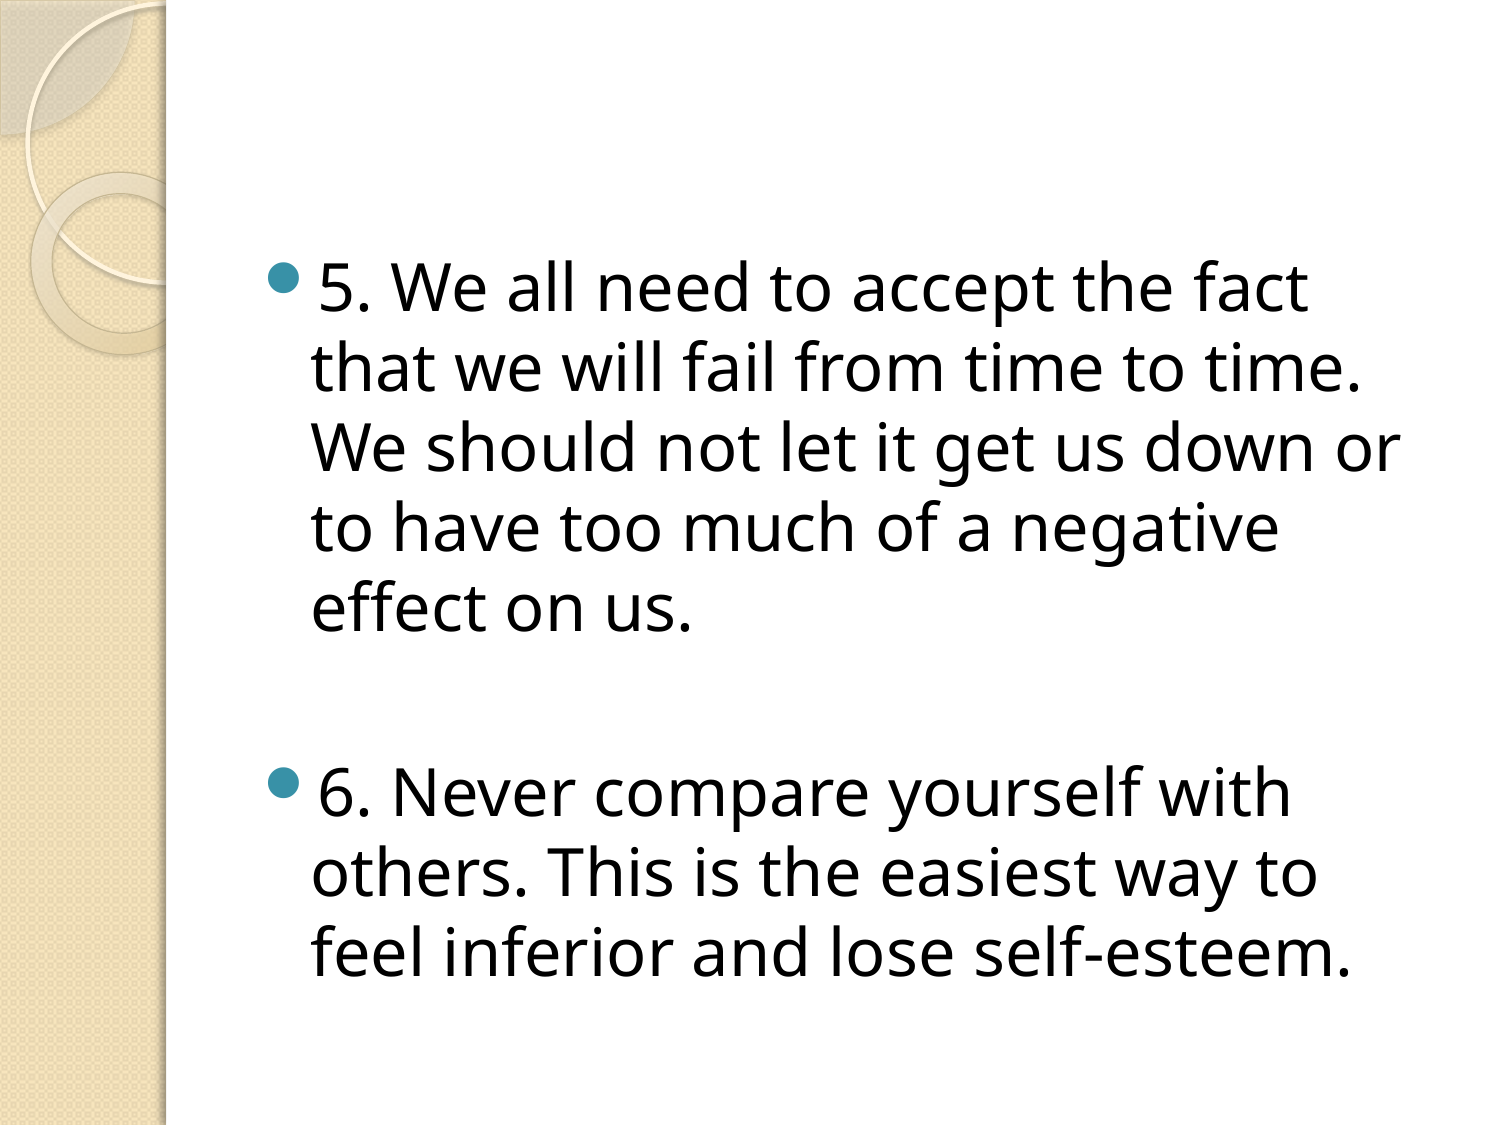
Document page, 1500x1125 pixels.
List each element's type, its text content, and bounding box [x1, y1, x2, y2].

list 5. We all need to accept the fact that we will fail from time to time. We should not let it get us down or to have too much of a negative effect on us. 6. Never compare yourself with others. This is the easiest way to feel inferior and lose self-esteem. [235, 237, 1466, 1025]
